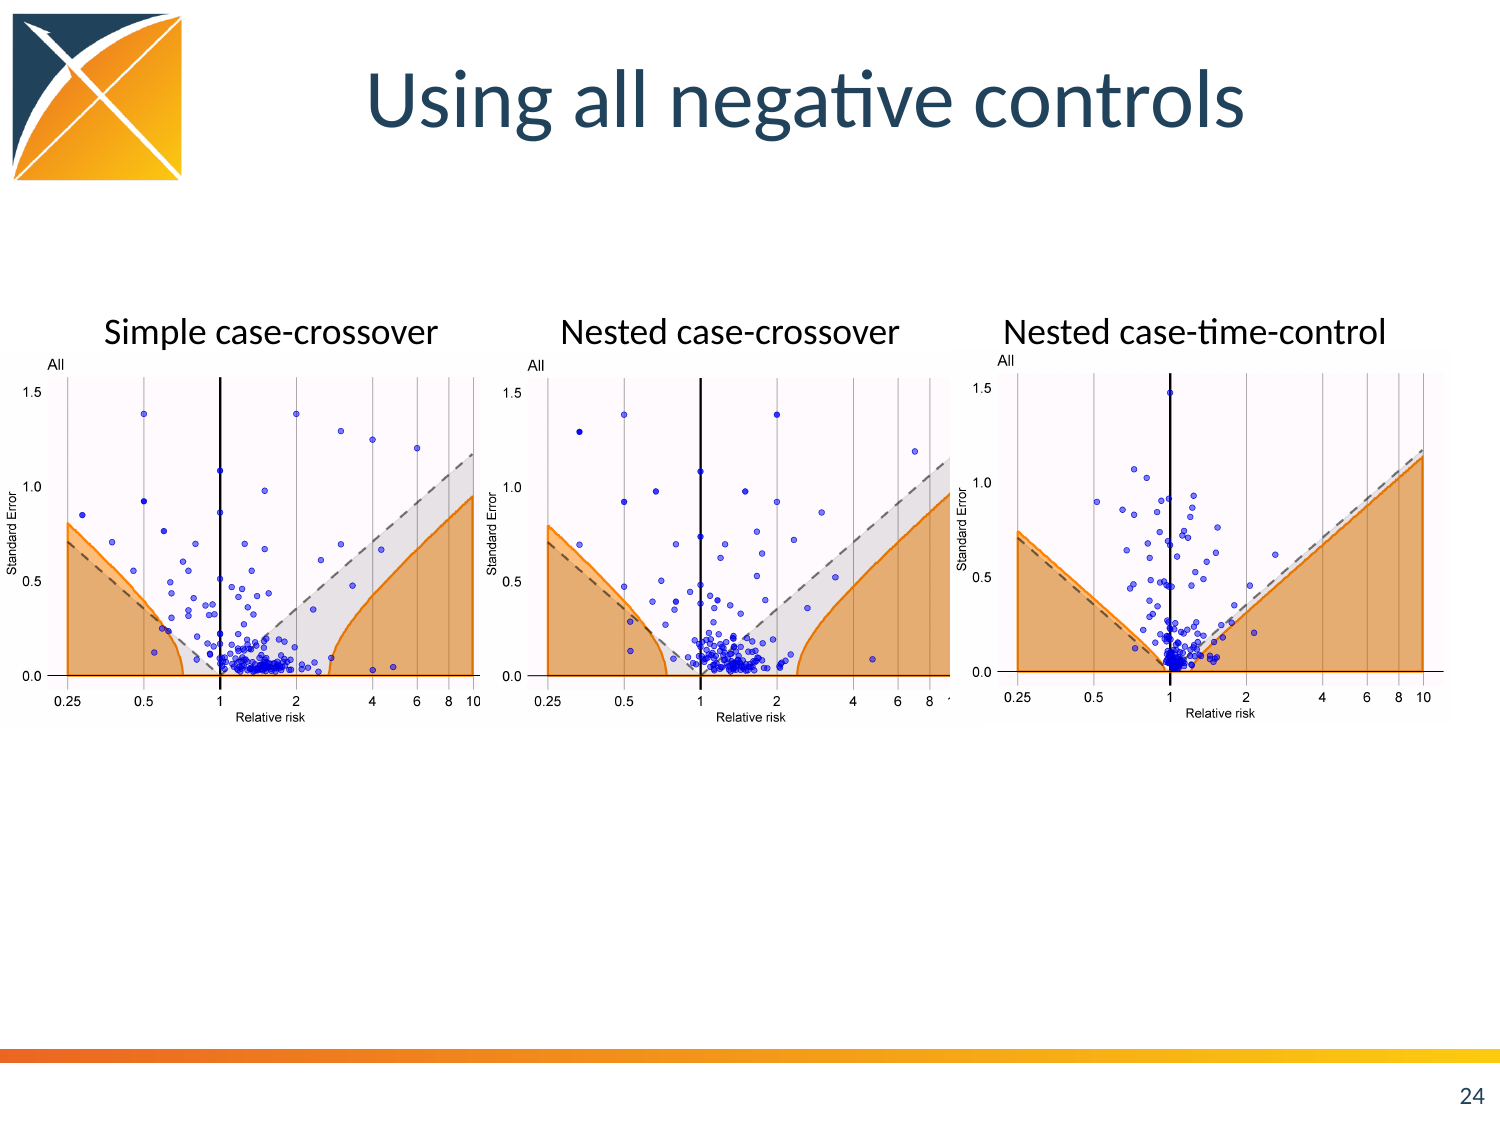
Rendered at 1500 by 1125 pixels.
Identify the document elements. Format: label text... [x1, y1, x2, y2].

picture [0, 348, 1451, 729]
picture [0, 0, 206, 200]
text_box Nested case-time-control [988, 299, 1403, 346]
title Using all negative controls [187, 24, 1425, 163]
slide_number 24 [1149, 1065, 1500, 1125]
text_box Simple case-crossover [89, 299, 463, 351]
text_box Nested case-crossover [545, 299, 916, 351]
